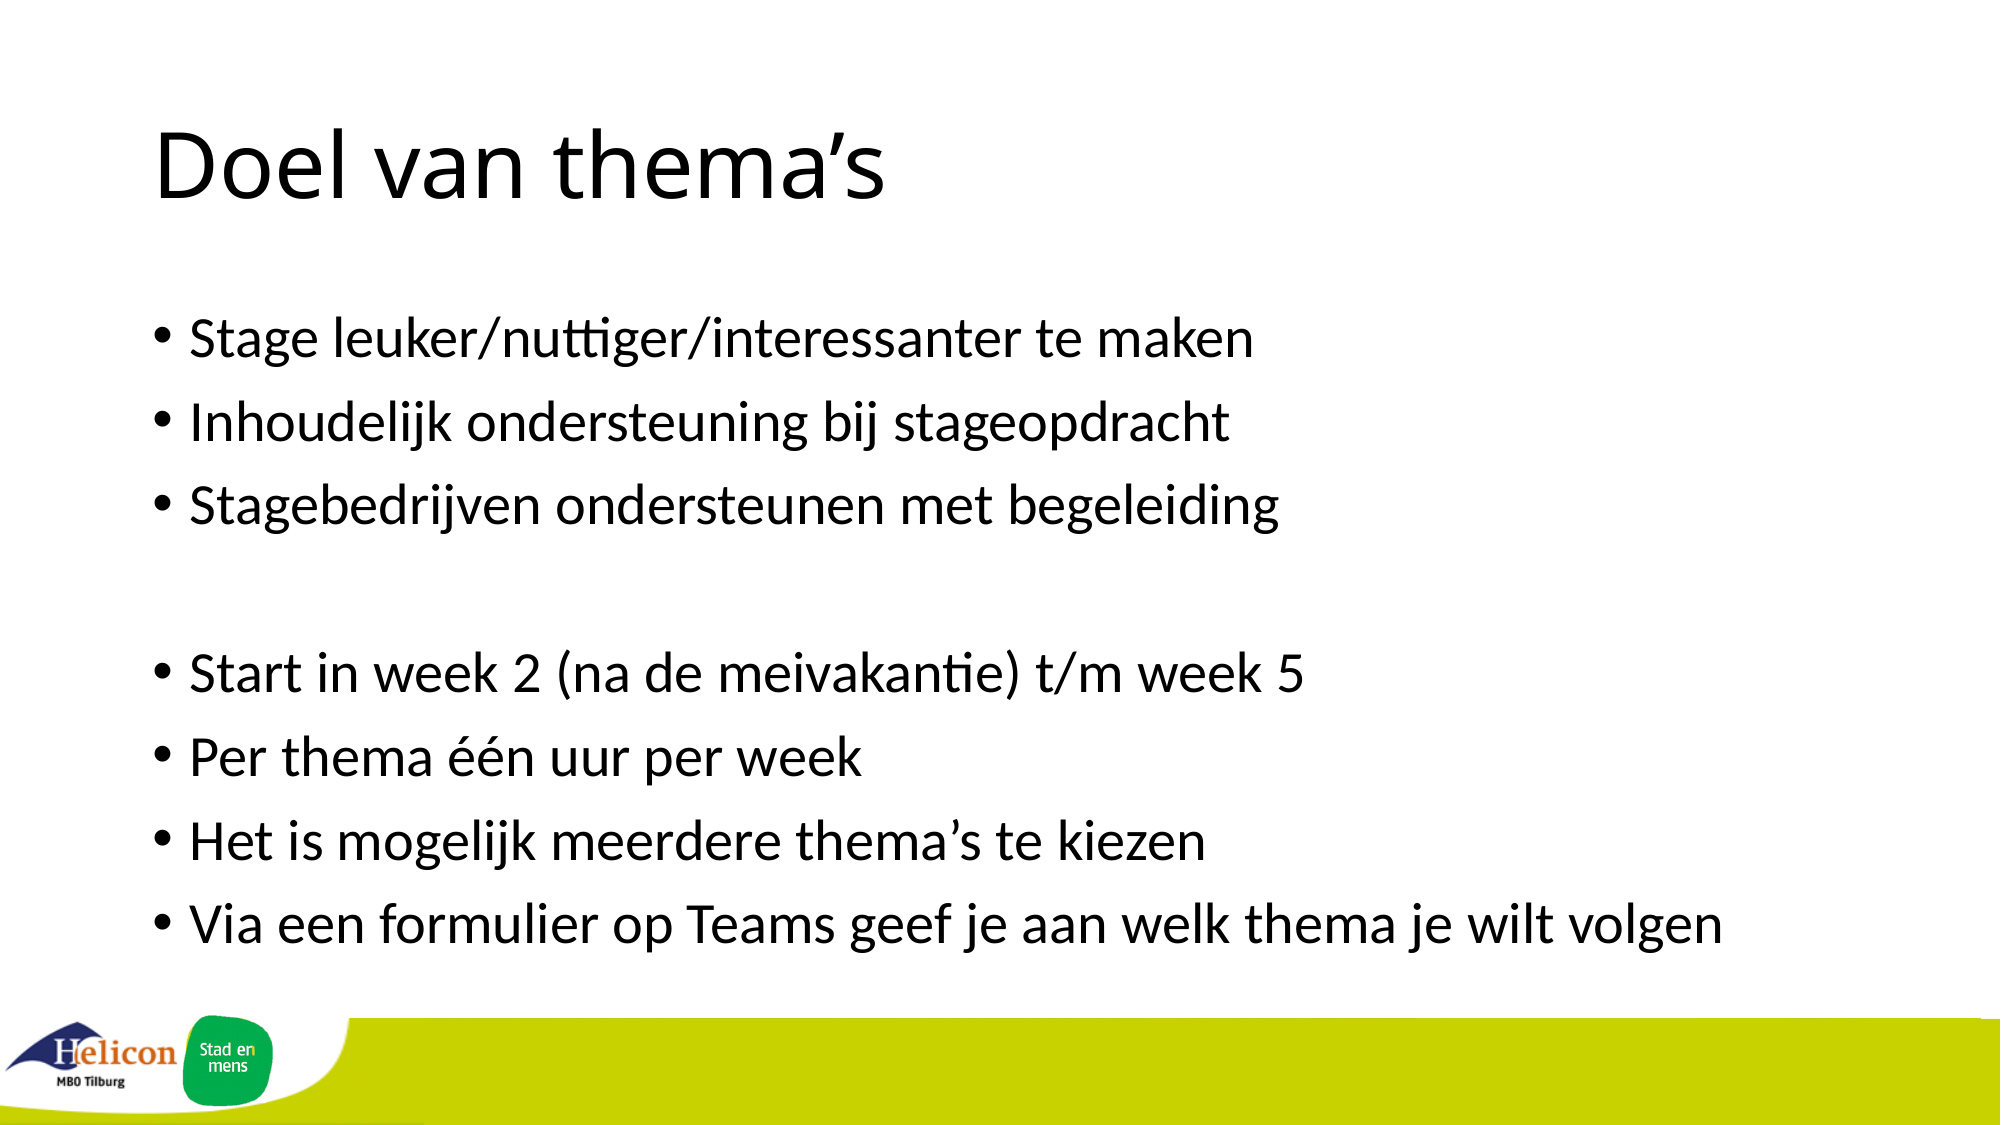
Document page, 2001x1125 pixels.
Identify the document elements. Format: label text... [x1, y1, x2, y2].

picture [0, 1014, 424, 1125]
title Doel van thema’s [137, 59, 1863, 278]
list Stage leuker/nuttiger/interessanter te maken Inhoudelijk ondersteuning bij stageopdracht Stagebedrijven ondersteunen met begeleiding Start in week 2 (na de meivakantie) t/m week 5 Per thema één uur per week Het is mogelijk meerdere thema’s te kiezen Via een formulier op Teams geef je aan welk thema je wilt volgen [137, 299, 1863, 1014]
